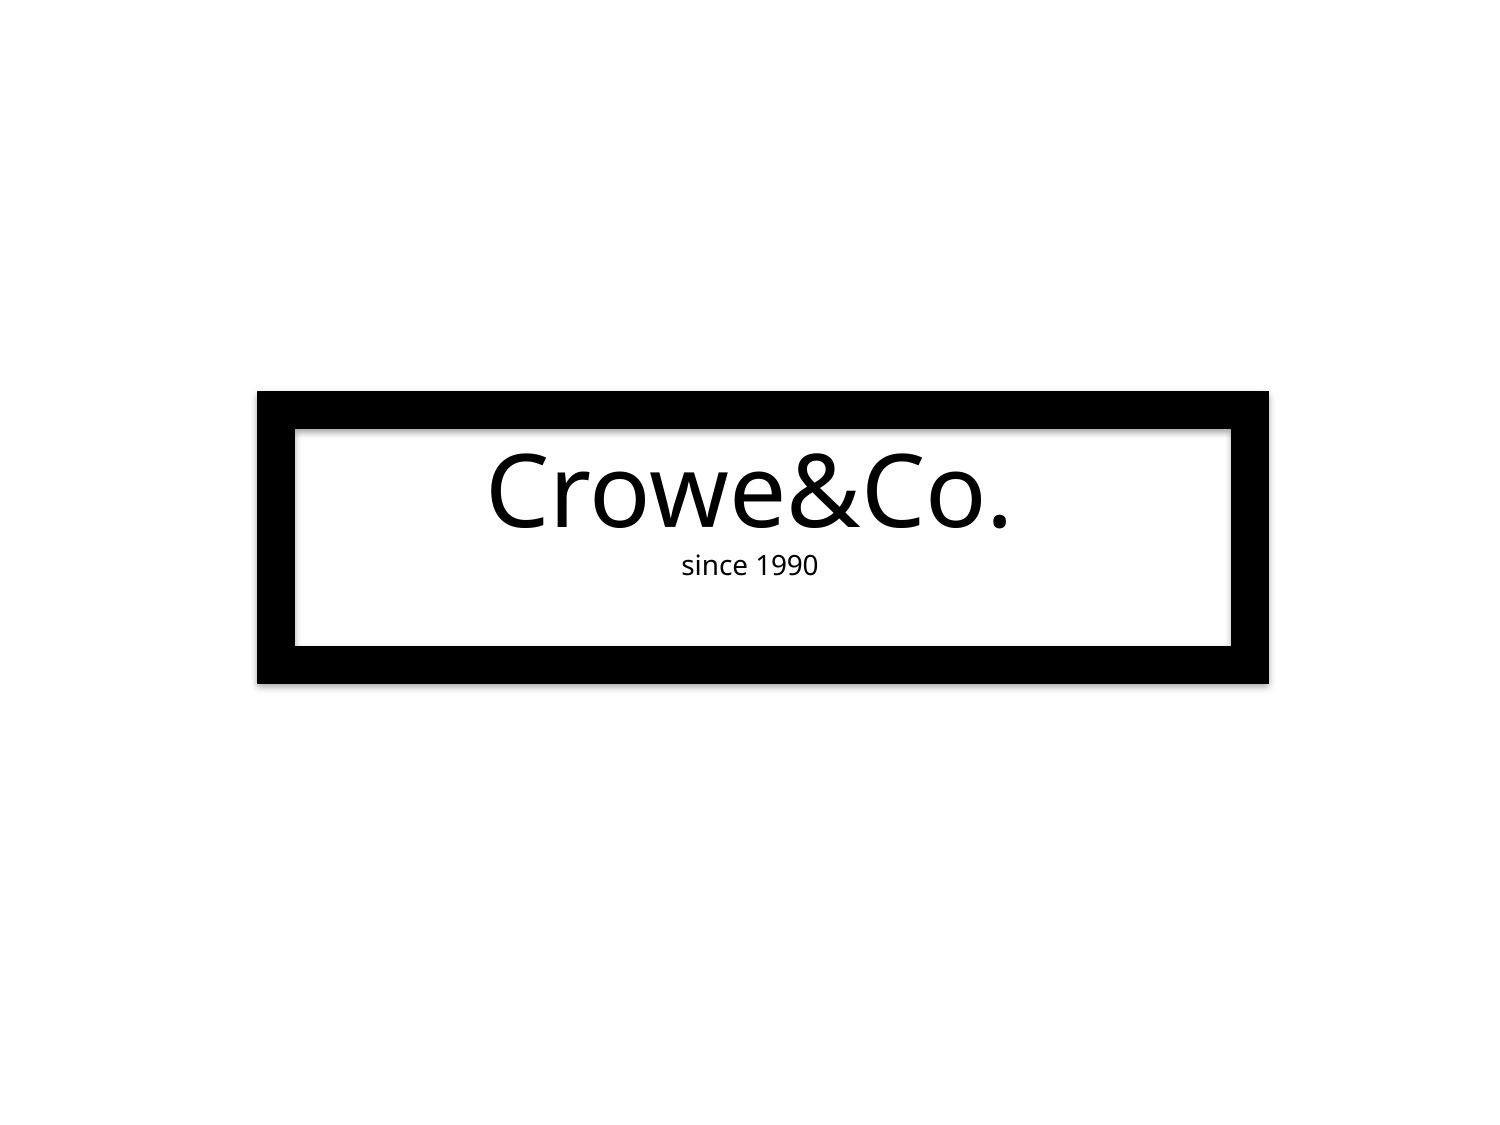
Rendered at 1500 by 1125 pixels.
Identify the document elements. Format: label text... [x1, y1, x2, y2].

title Crowe&Co. since 1990 [112, 349, 1388, 591]
text_box [257, 391, 1269, 684]
